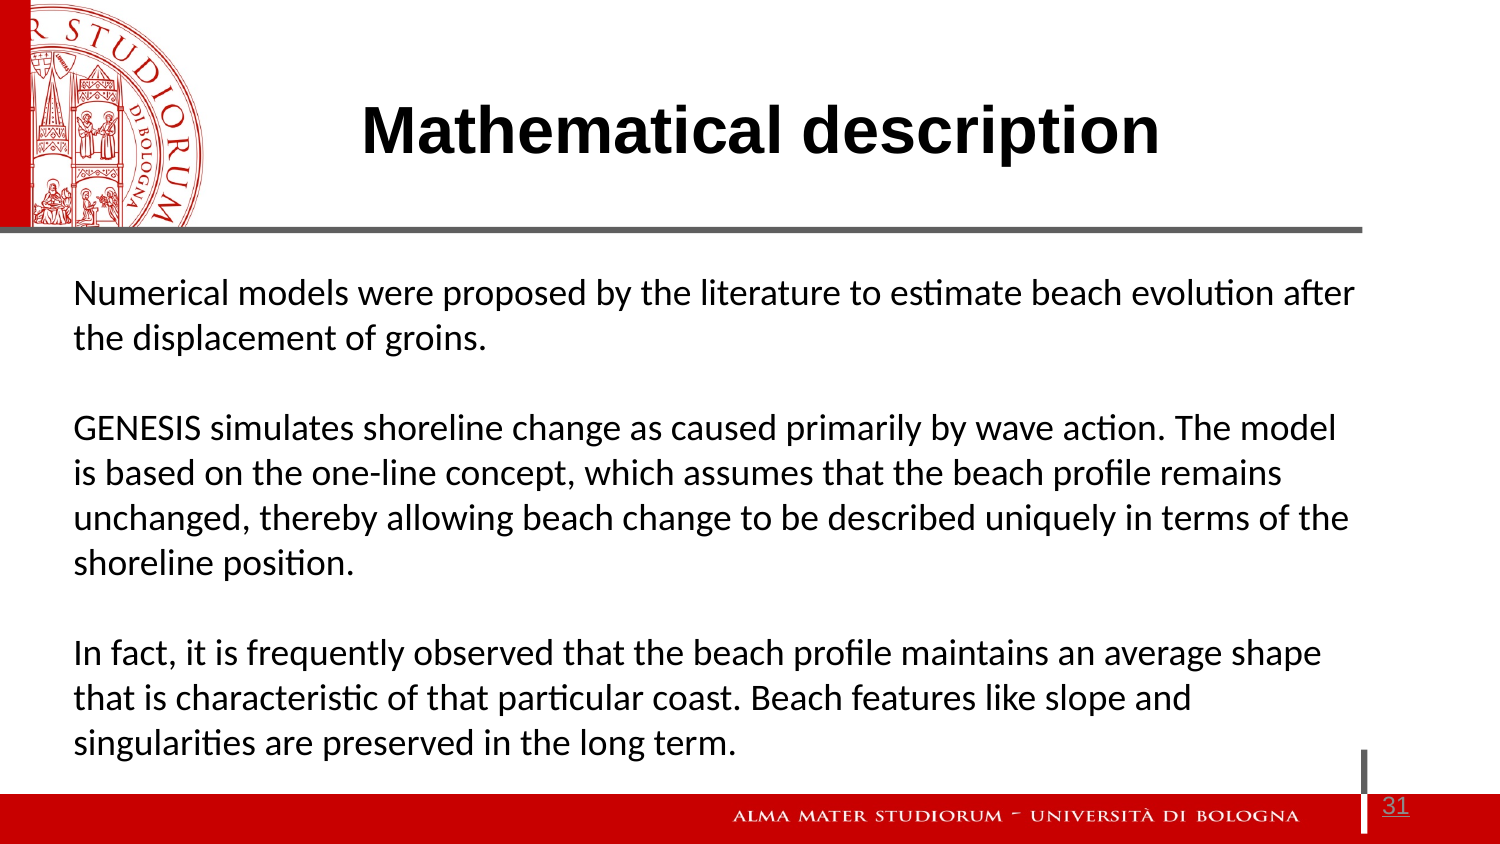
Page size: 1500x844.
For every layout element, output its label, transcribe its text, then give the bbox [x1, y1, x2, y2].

picture [0, 794, 1500, 844]
picture [31, 0, 211, 226]
text_box Numerical models were proposed by the literature to estimate beach evolution after the displacement of groins. GENESIS simulates shoreline change as caused primarily by wave action. The model is based on the one-line concept, which assumes that the beach profile remains unchanged, thereby allowing beach change to be described uniquely in terms of the shoreline position. In fact, it is frequently observed that the beach profile maintains an average shape that is characteristic of that particular coast. Beach features like slope and singularities are preserved in the long term. [58, 261, 1383, 771]
text_box Mathematical description [194, 79, 1329, 174]
slide_number 31 [1074, 782, 1425, 827]
